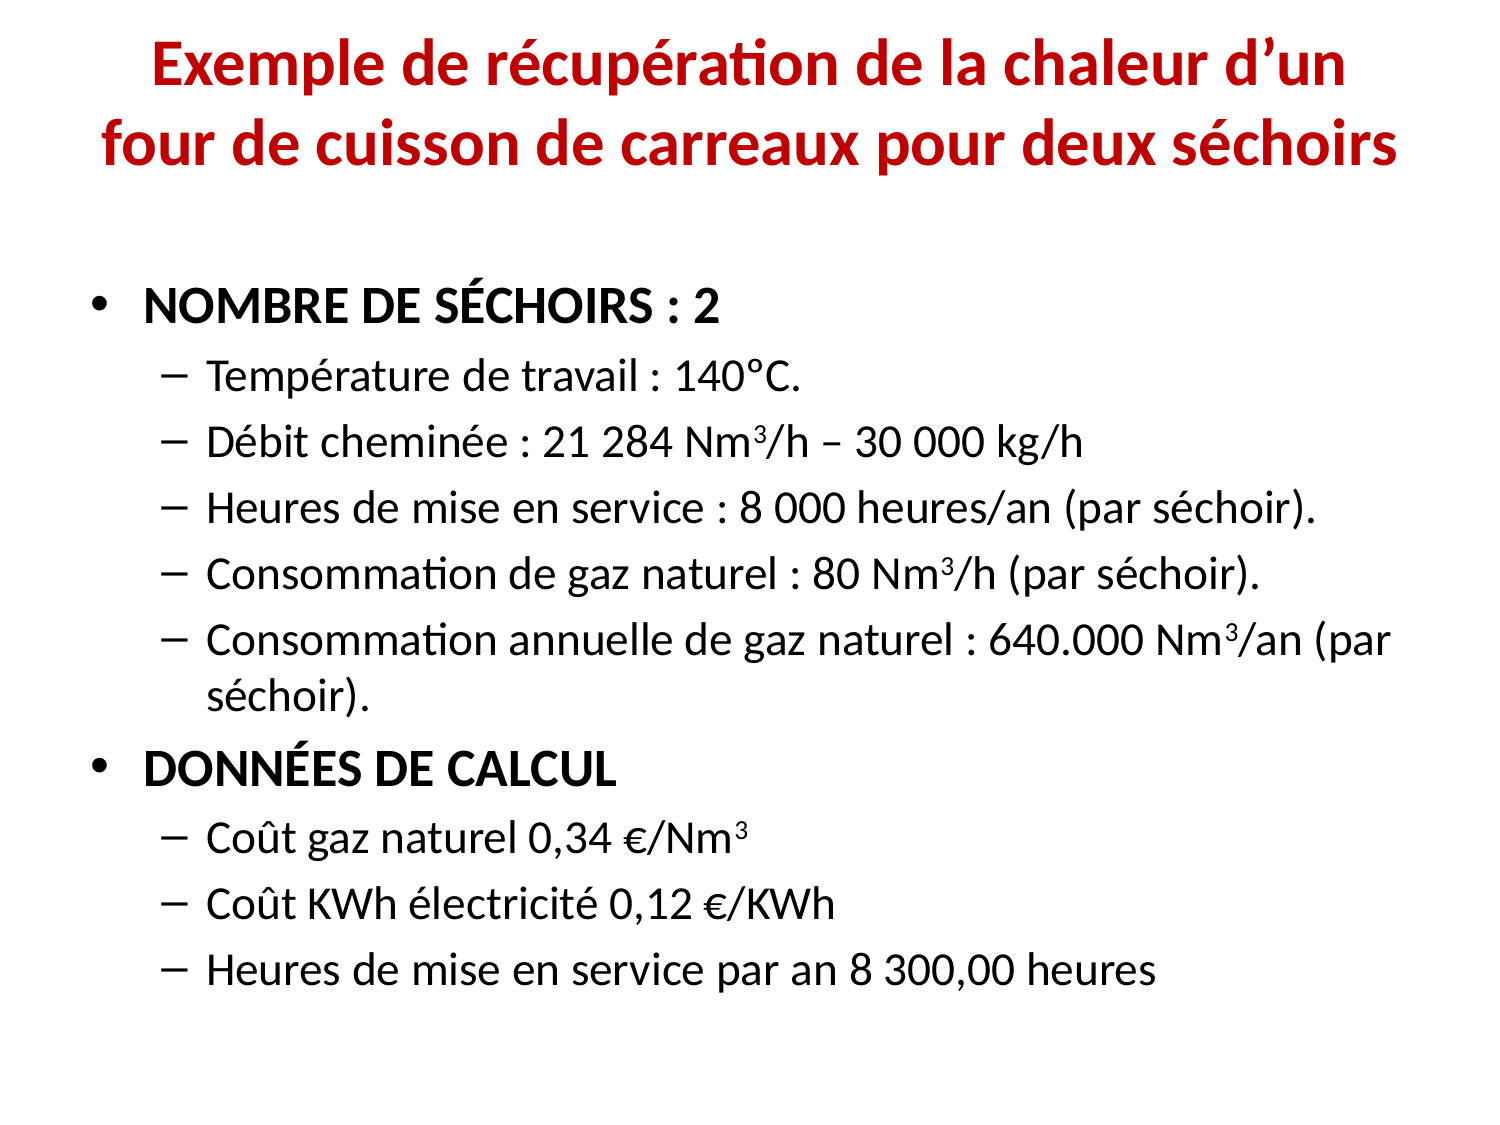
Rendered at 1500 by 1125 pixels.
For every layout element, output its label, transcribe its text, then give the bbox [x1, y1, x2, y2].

title Exemple de récupération de la chaleur d’un four de cuisson de carreaux pour deux séchoirs [75, 45, 1425, 233]
list NOMBRE DE SÉCHOIRS : 2 Température de travail : 140ºC. Débit cheminée : 21 284 Nm3/h – 30 000 kg/h Heures de mise en service : 8 000 heures/an (par séchoir). Consommation de gaz naturel : 80 Nm3/h (par séchoir). Consommation annuelle de gaz naturel : 640.000 Nm3/an (par séchoir). DONNÉES DE CALCUL Coût gaz naturel 0,34 €/Nm3 Coût KWh électricité 0,12 €/KWh Heures de mise en service par an 8 300,00 heures [75, 262, 1425, 1005]
